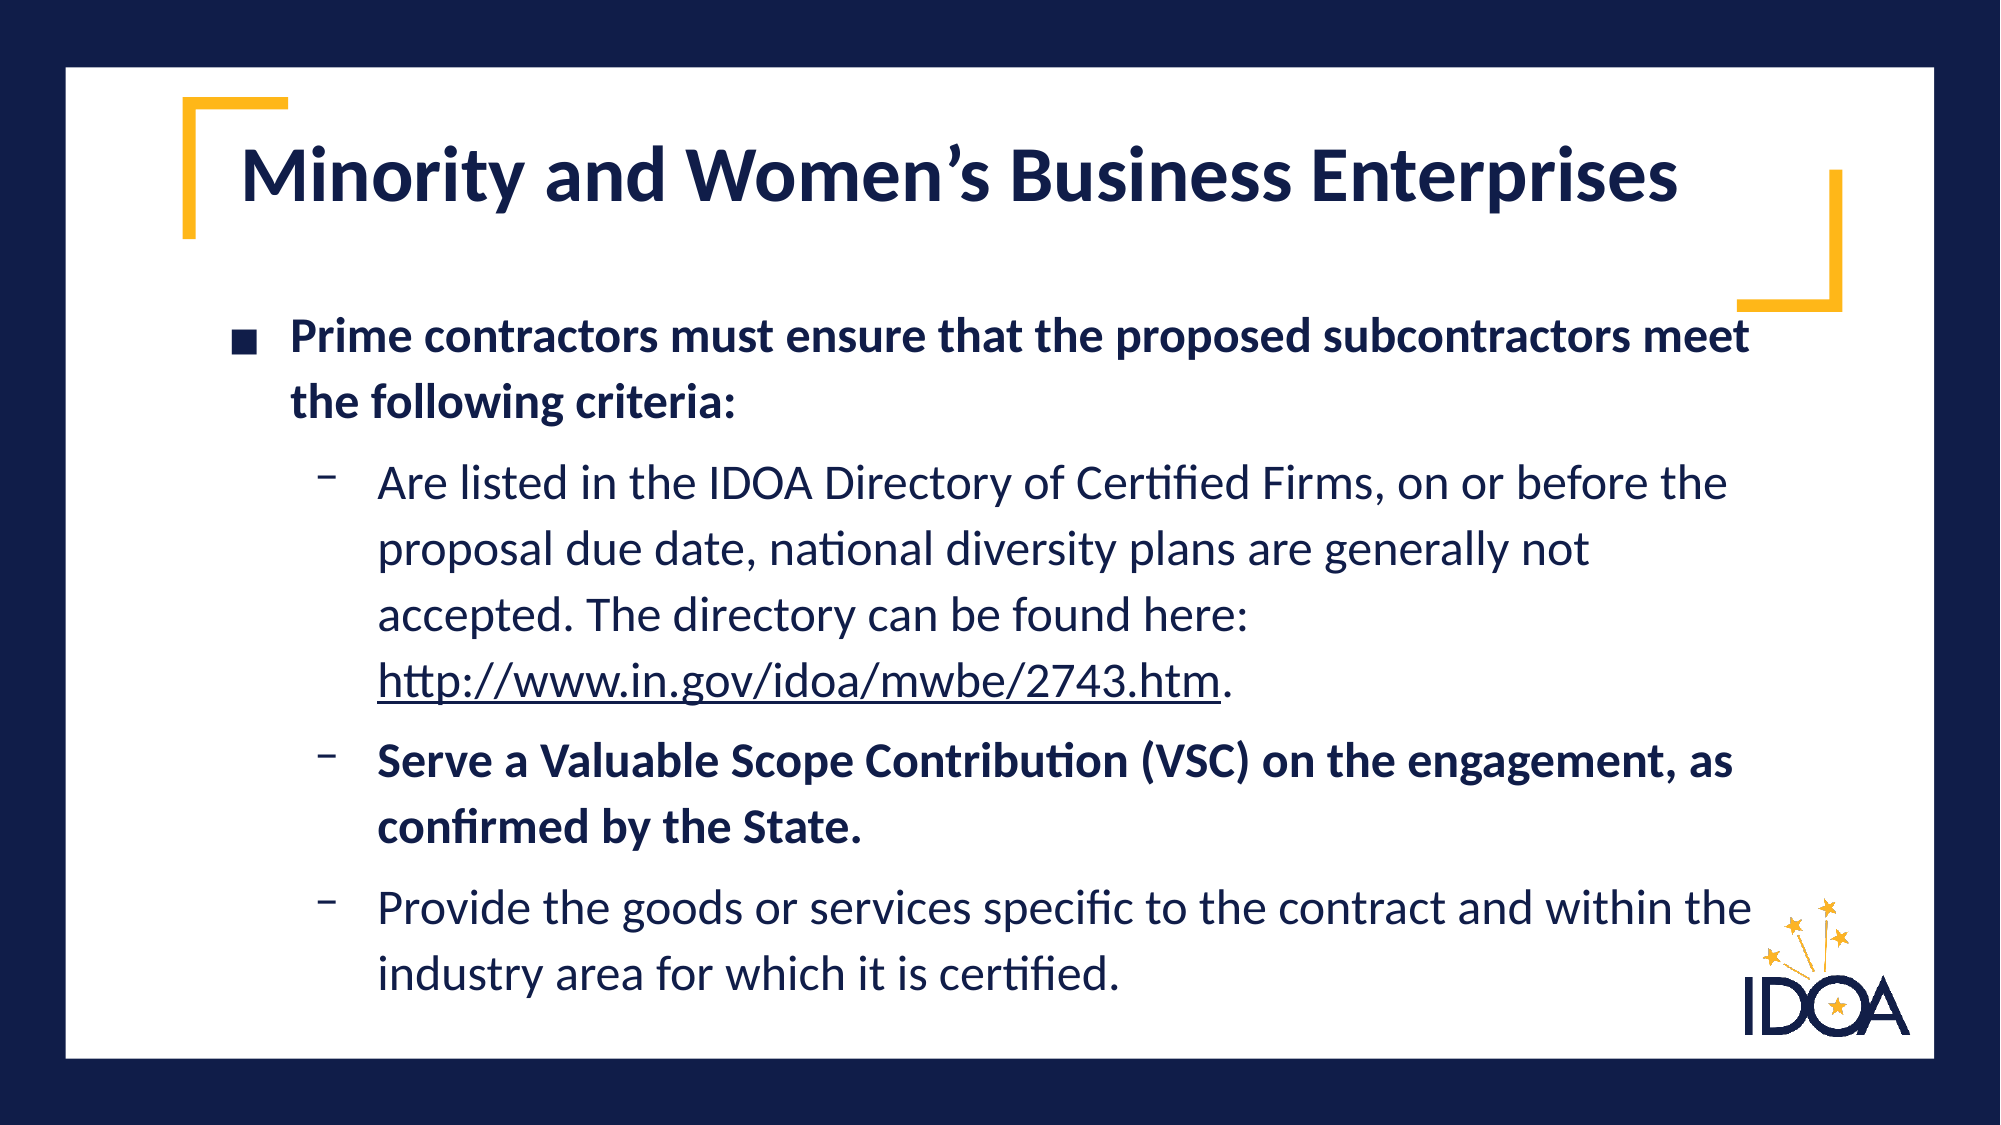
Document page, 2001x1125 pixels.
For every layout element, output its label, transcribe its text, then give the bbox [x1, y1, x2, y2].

title Minority and Women’s Business Enterprises [225, 126, 1800, 263]
picture [1702, 857, 1959, 1114]
list Prime contractors must ensure that the proposed subcontractors meet the following criteria: Are listed in the IDOA Directory of Certified Firms, on or before the proposal due date, national diversity plans are generally not accepted. The directory can be found here: http://www.in.gov/idoa/mwbe/2743.htm. Serve a Valuable Scope Contribution (VSC) on the engagement, as confirmed by the State. Provide the goods or services specific to the contract and within the industry area for which it is certified. [212, 289, 1788, 757]
